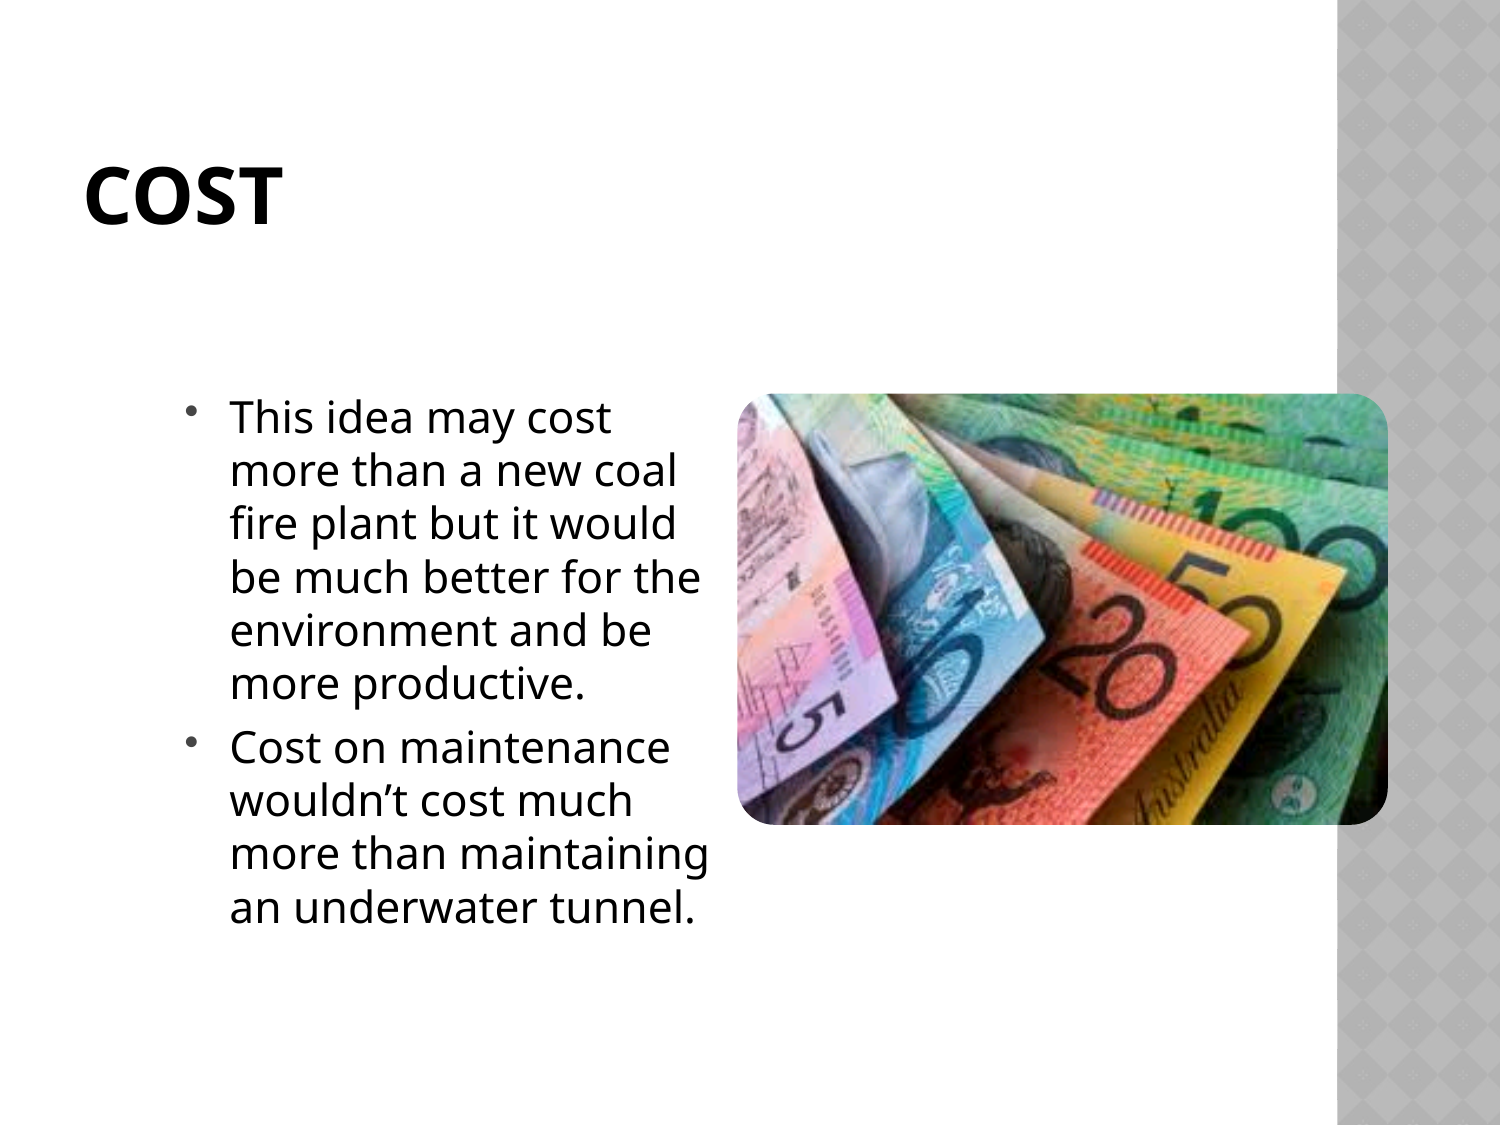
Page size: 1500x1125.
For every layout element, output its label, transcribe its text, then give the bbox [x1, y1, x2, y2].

title Cost [75, 52, 1263, 240]
picture [736, 393, 1389, 826]
list This idea may cost more than a new coal fire plant but it would be much better for the environment and be more productive. Cost on maintenance wouldn’t cost much more than maintaining an underwater tunnel. [171, 381, 727, 957]
